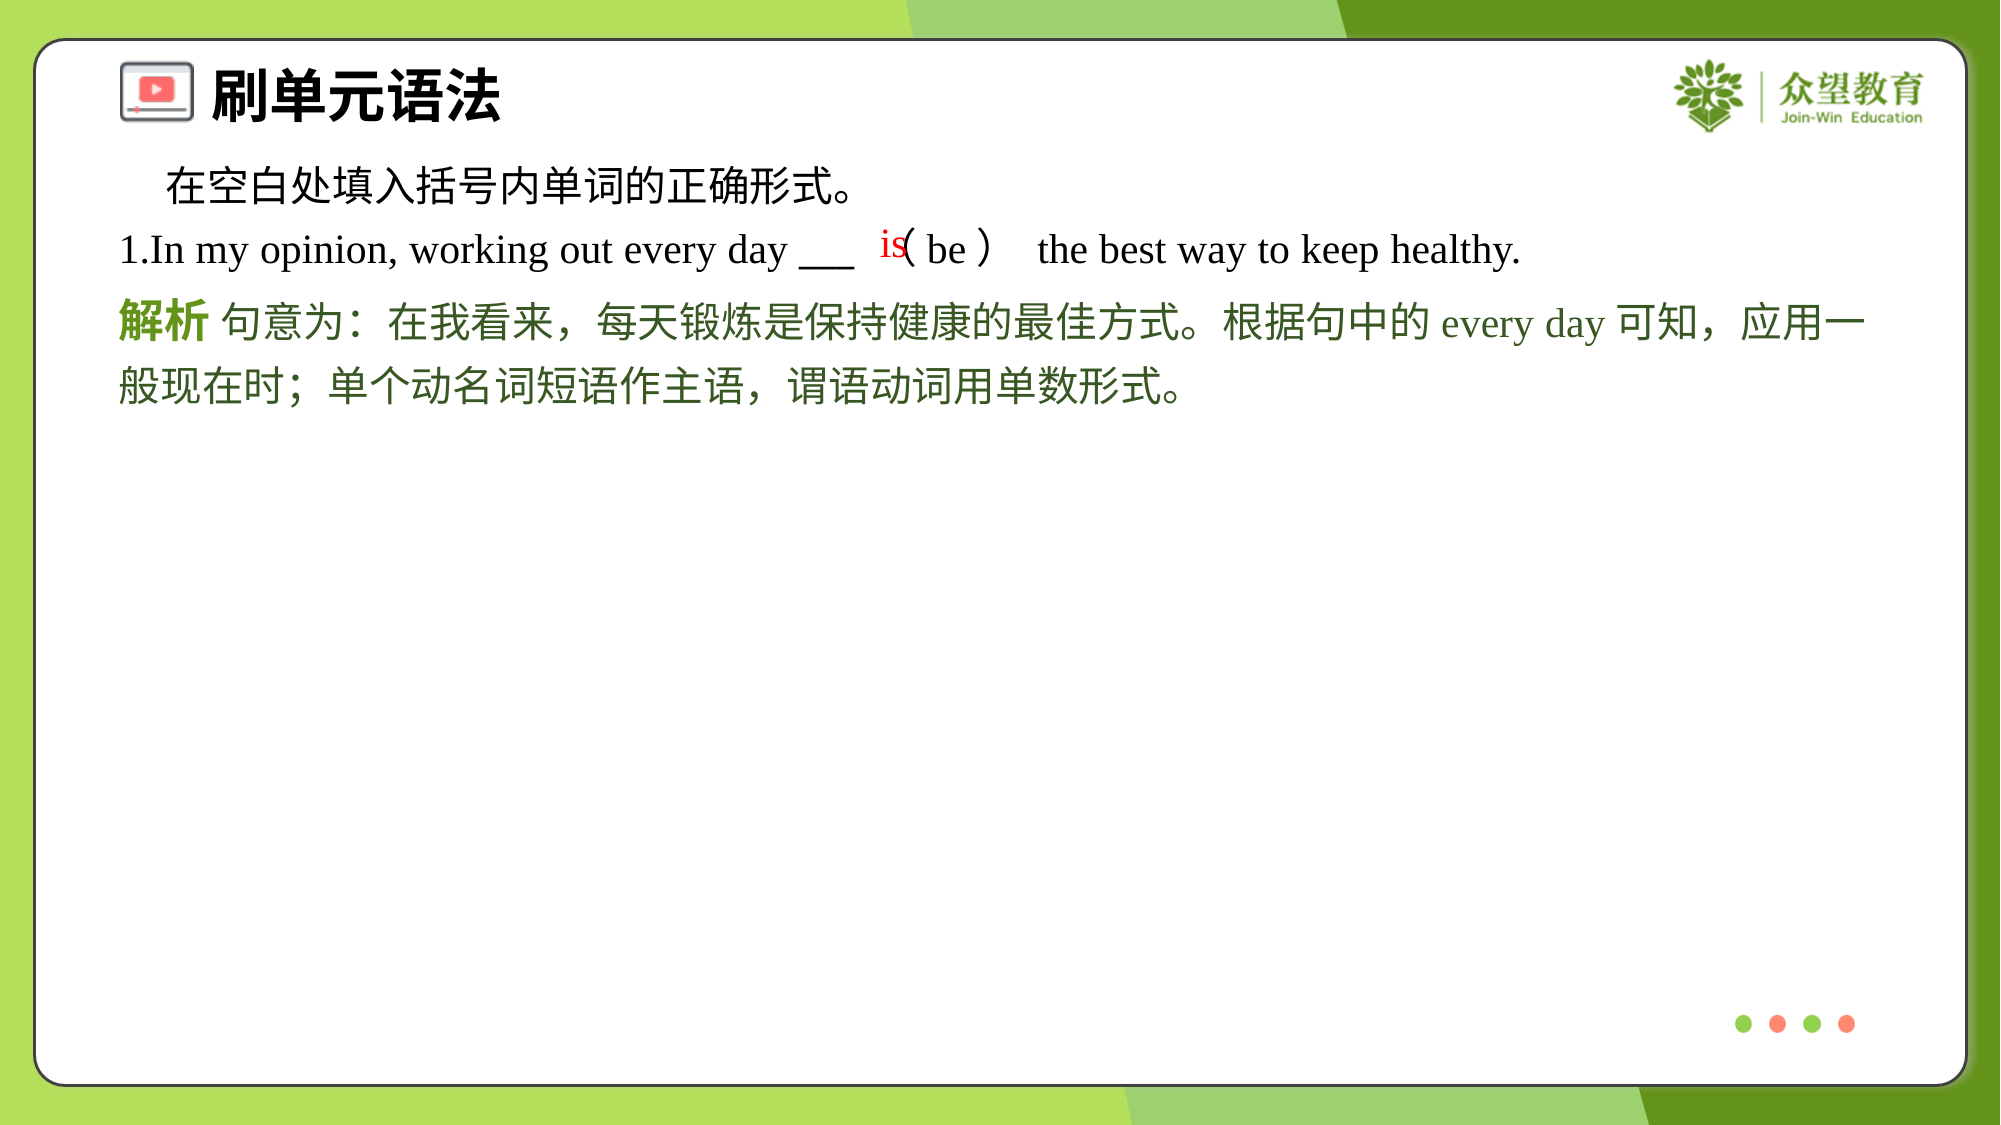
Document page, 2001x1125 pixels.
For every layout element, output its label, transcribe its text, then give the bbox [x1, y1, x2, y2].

text_box 解析 句意为：在我看来，每天锻炼是保持健康的最佳方式。根据句中的every day可知，应用一般现在时；单个动名词短语作主语，谓语动词用单数形式。 [118, 278, 1883, 779]
picture [0, 0, 2000, 1125]
text_box is [875, 203, 913, 261]
text_box 在空白处填入括号内单词的正确形式。 1.In my opinion, working out every day ___ （be） the best way to keep healthy. [118, 146, 1883, 267]
